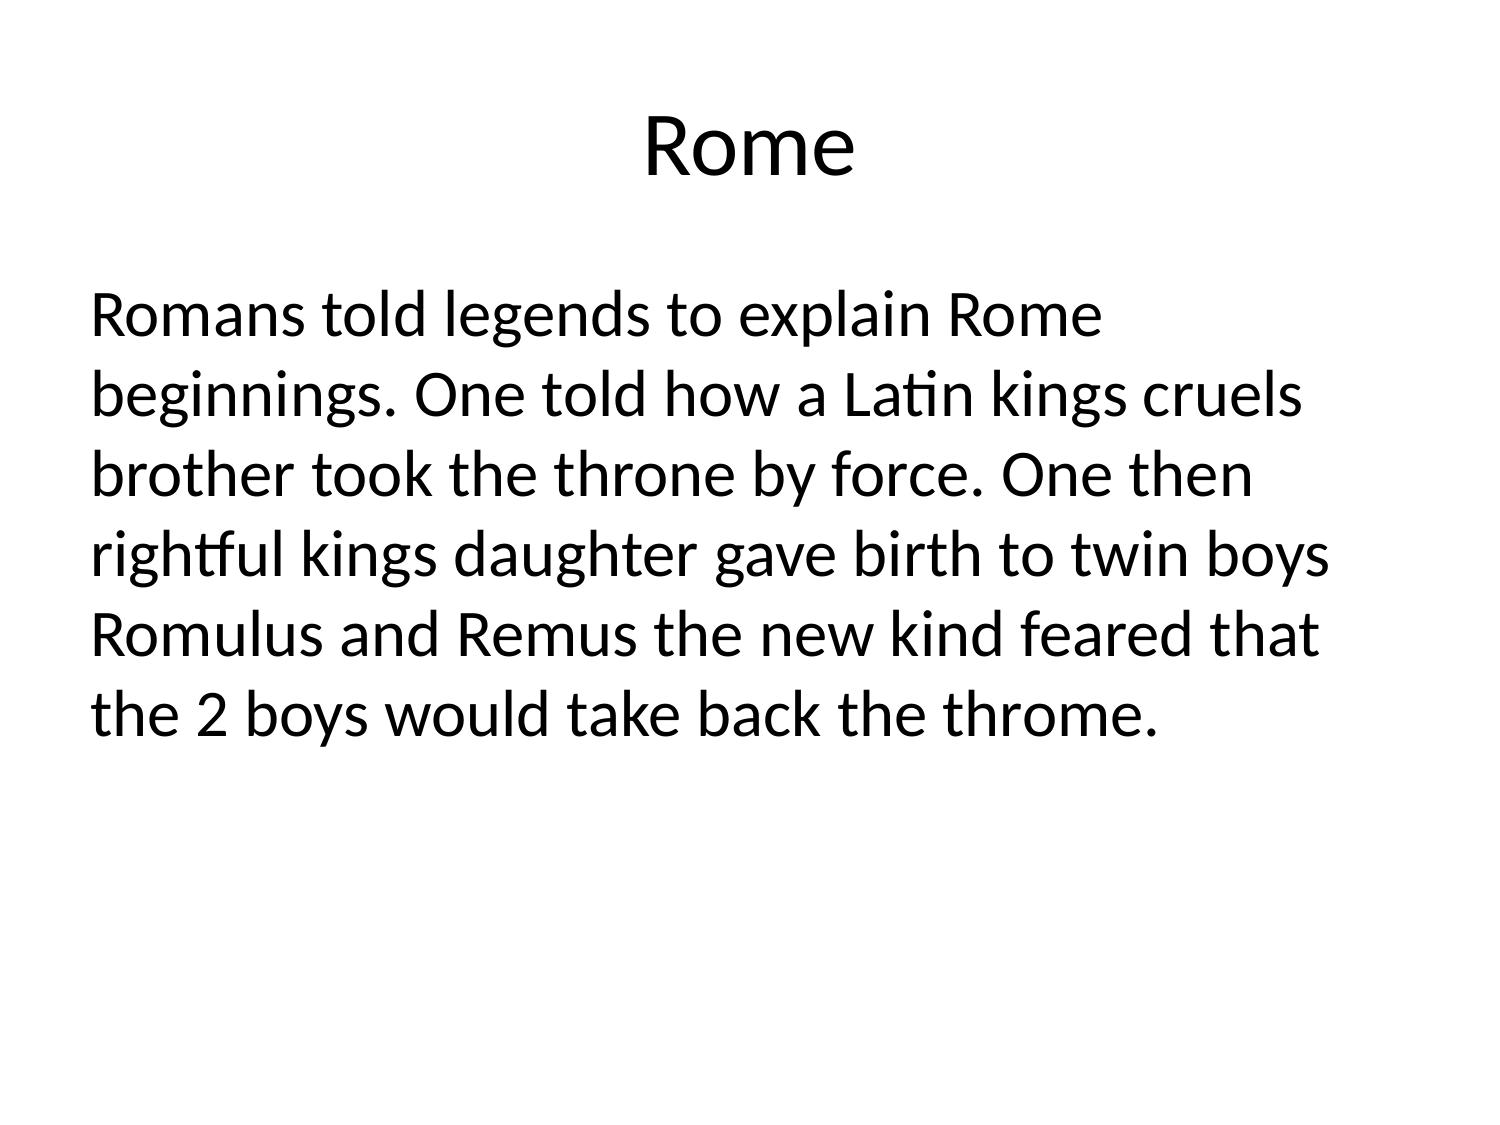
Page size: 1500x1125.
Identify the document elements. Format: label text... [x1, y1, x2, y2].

title Rome [75, 45, 1425, 233]
list Romans told legends to explain Rome beginnings. One told how a Latin kings cruels brother took the throne by force. One then rightful kings daughter gave birth to twin boys Romulus and Remus the new kind feared that the 2 boys would take back the throme. [75, 262, 1425, 1005]
